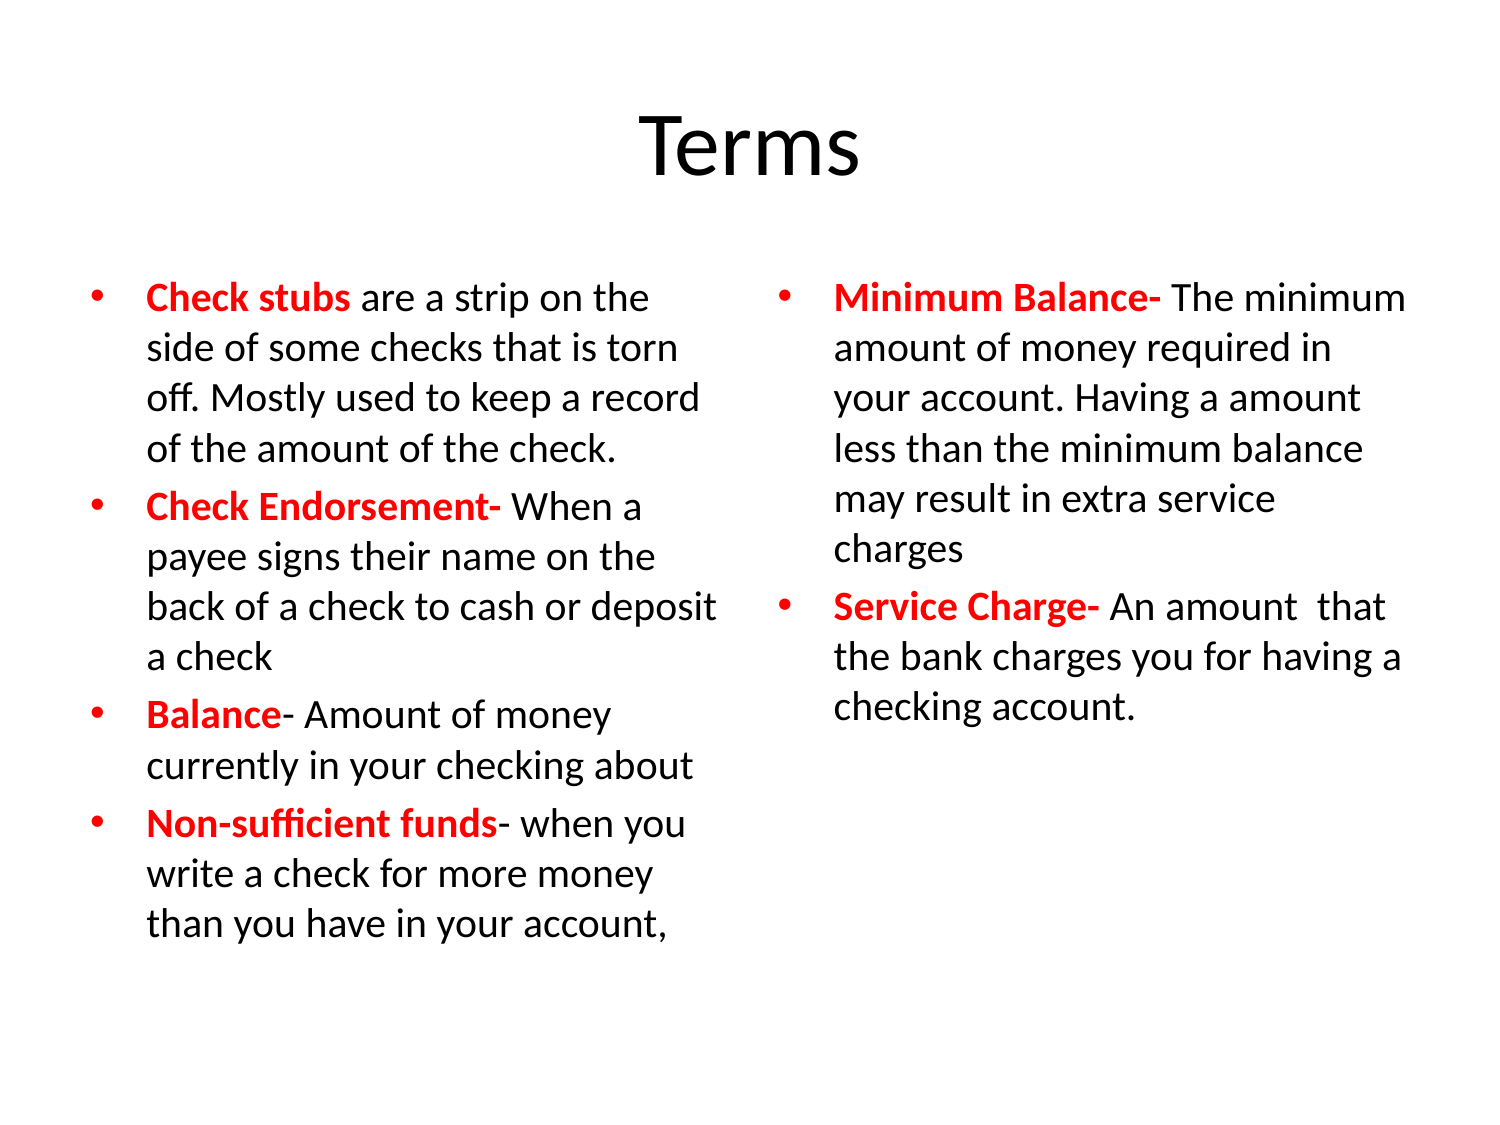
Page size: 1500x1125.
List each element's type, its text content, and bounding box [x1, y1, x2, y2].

list Check stubs are a strip on the side of some checks that is torn off. Mostly used to keep a record of the amount of the check. Check Endorsement- When a payee signs their name on the back of a check to cash or deposit a check Balance- Amount of money currently in your checking about Non-sufficient funds- when you write a check for more money than you have in your account, [75, 262, 738, 1005]
title Terms [75, 45, 1425, 233]
list Minimum Balance- The minimum amount of money required in your account. Having a amount less than the minimum balance may result in extra service charges Service Charge- An amount that the bank charges you for having a checking account. [762, 262, 1425, 1005]
